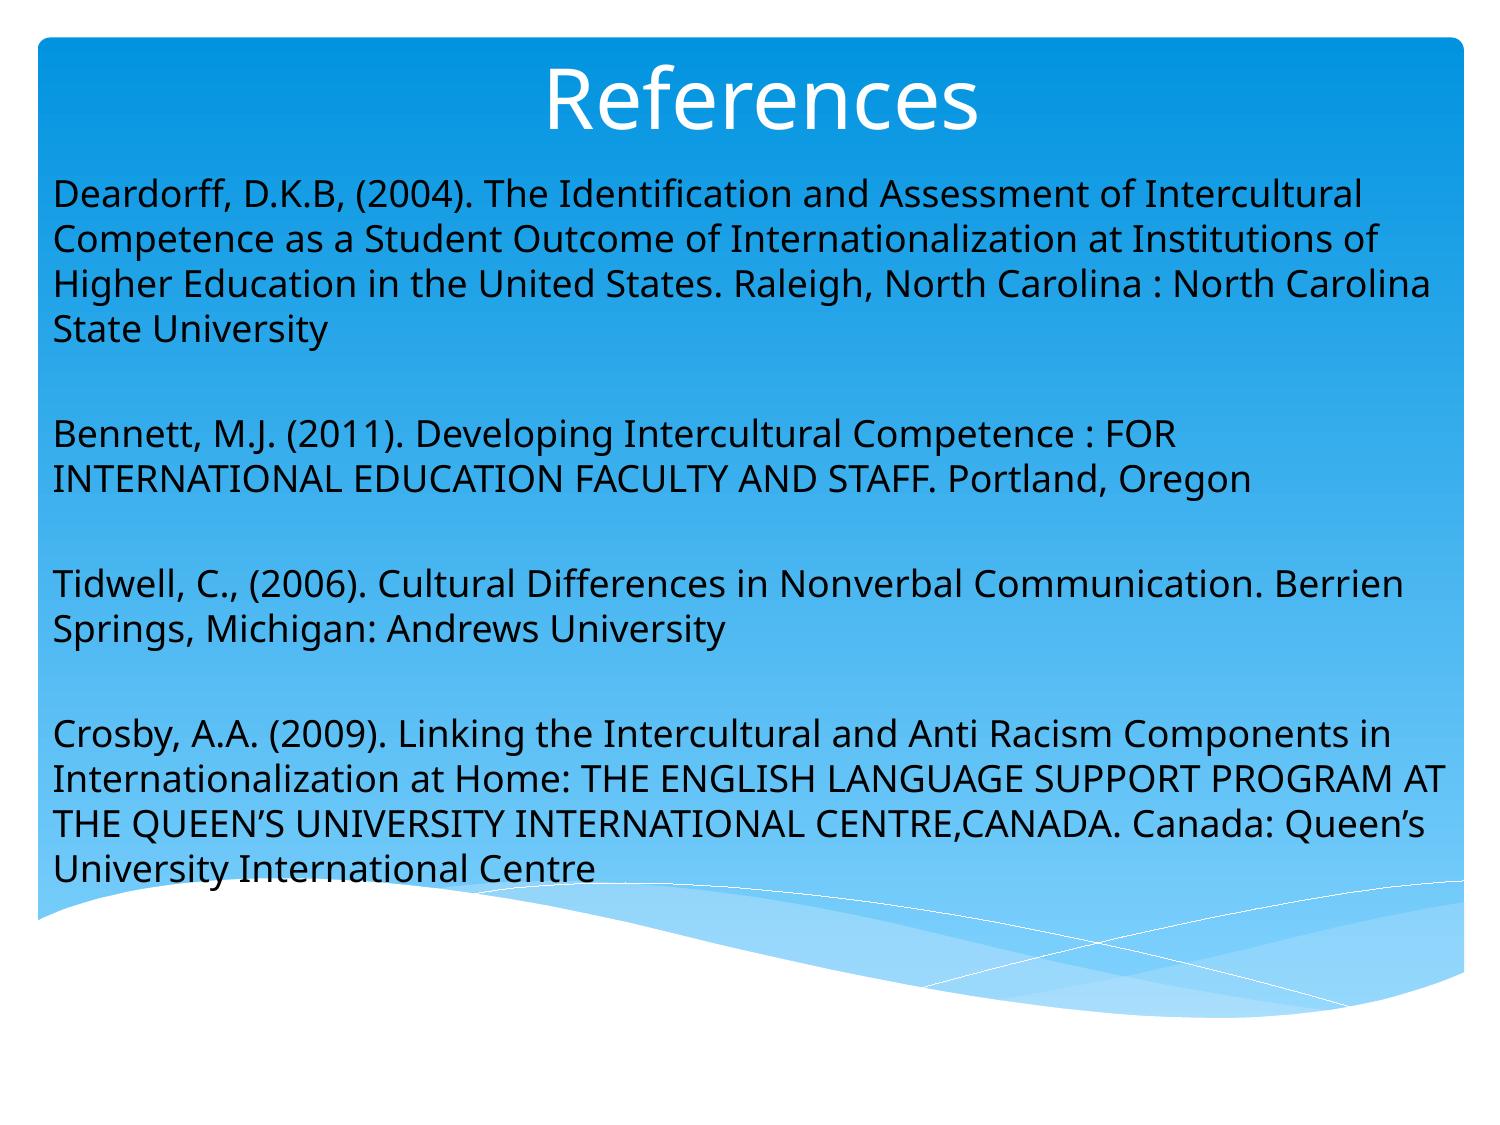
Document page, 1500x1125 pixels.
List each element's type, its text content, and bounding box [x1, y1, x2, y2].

title References [125, 37, 1400, 155]
subtitle Deardorff, D.K.B, (2004). The Identification and Assessment of Intercultural Competence as a Student Outcome of Internationalization at Institutions of Higher Education in the United States. Raleigh, North Carolina : North Carolina State University Bennett, M.J. (2011). Developing Intercultural Competence : FOR INTERNATIONAL EDUCATION FACULTY AND STAFF. Portland, Oregon Tidwell, C., (2006). Cultural Differences in Non­verbal Communication. Berrien Springs, Michigan: Andrews University Crosby, A.A. (2009). Linking the Intercultural and Anti Racism Components in Internationalization at Home: THE ENGLISH LANGUAGE SUPPORT PROGRAM AT THE QUEEN’S UNIVERSITY INTERNATIONAL CENTRE,CANADA. Canada: Queen’s University International Centre [37, 162, 1463, 1088]
